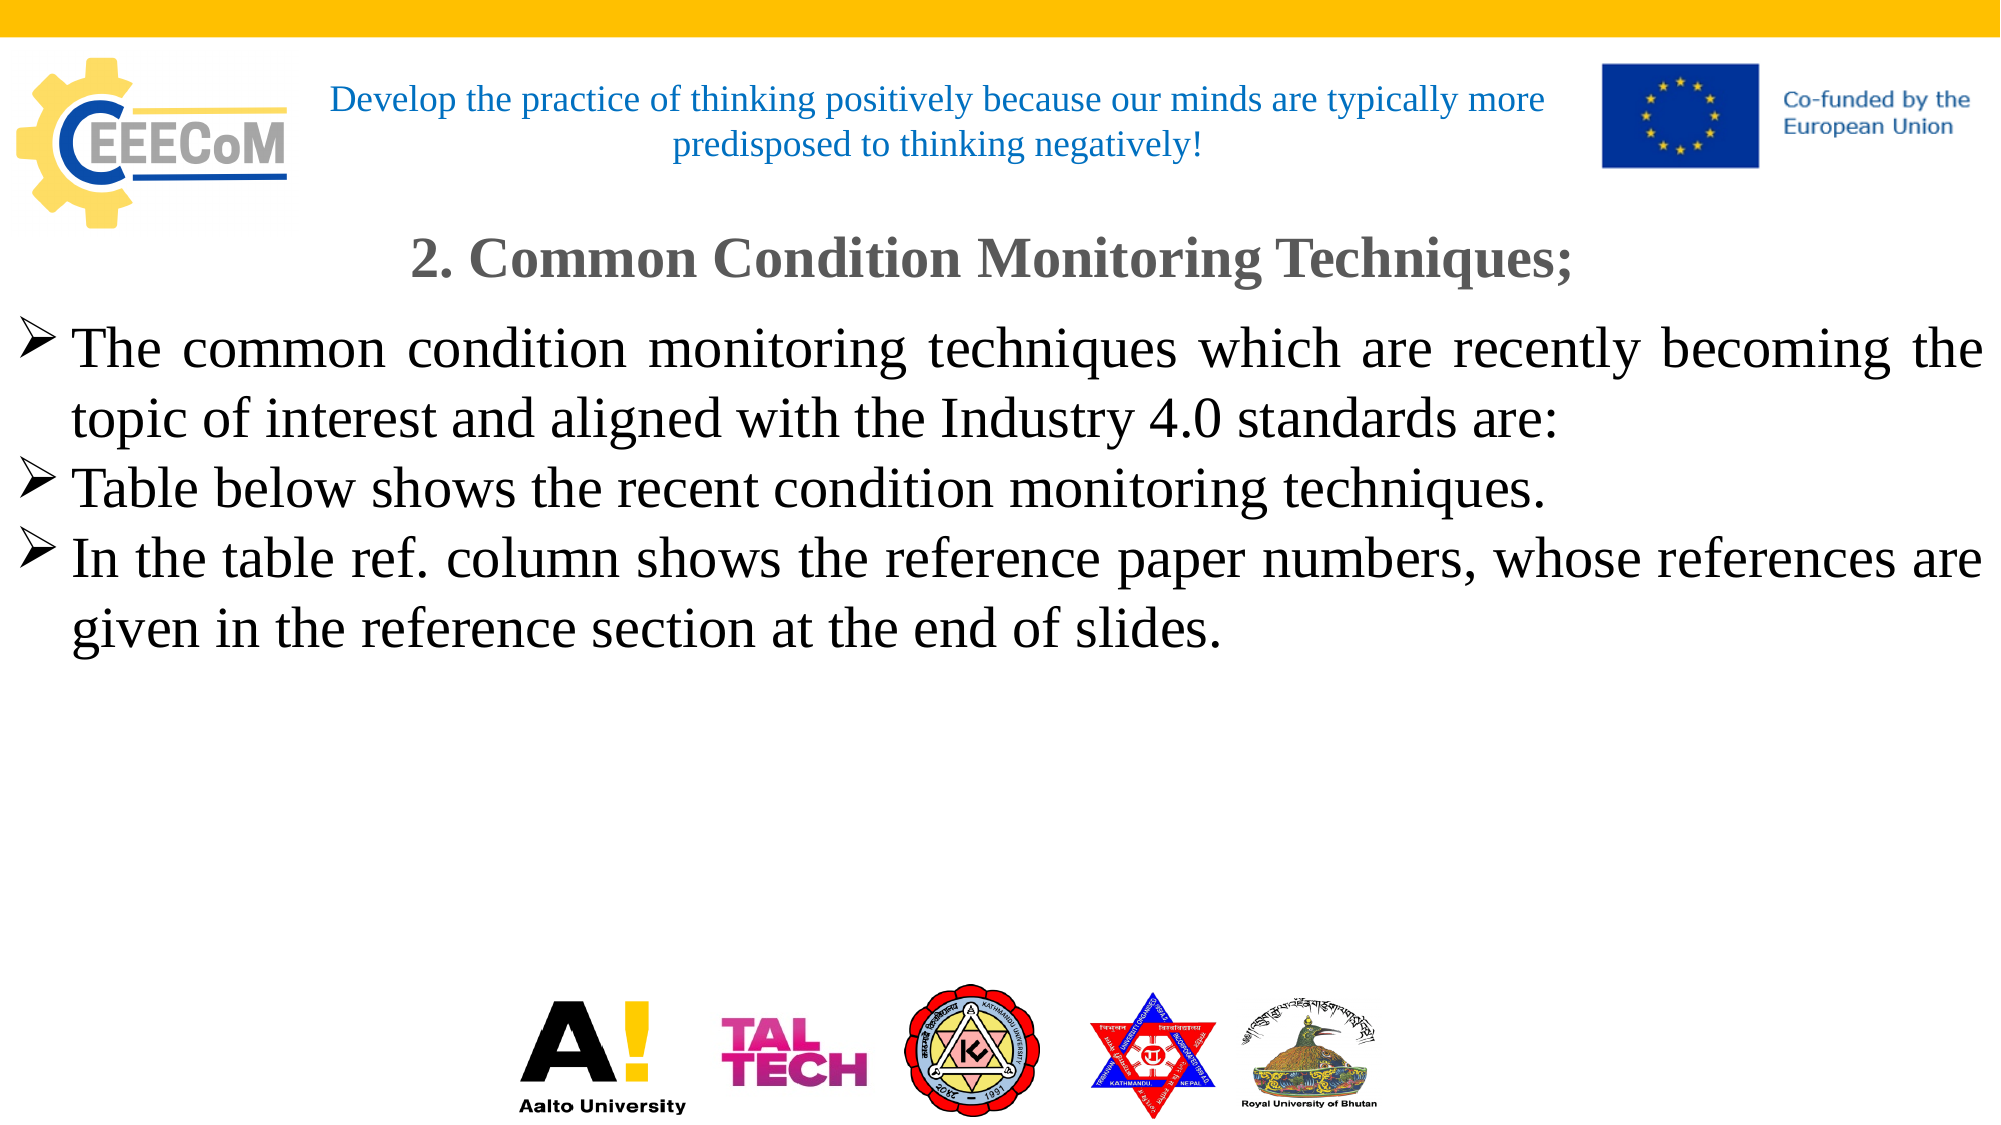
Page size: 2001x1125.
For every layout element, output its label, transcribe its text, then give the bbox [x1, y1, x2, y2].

title Develop the practice of thinking positively because our minds are typically more predisposed to thinking negatively! [312, 37, 1565, 201]
picture [11, 50, 299, 201]
list 2. Common Condition Monitoring Techniques; The common condition monitoring techniques which are recently becoming the topic of interest and aligned with the Industry 4.0 standards are: Table below shows the recent condition monitoring techniques. In the table ref. column shows the reference paper numbers, whose references are given in the reference section at the end of slides. [0, 201, 2000, 975]
picture [1595, 46, 2000, 181]
picture [512, 984, 1382, 1125]
